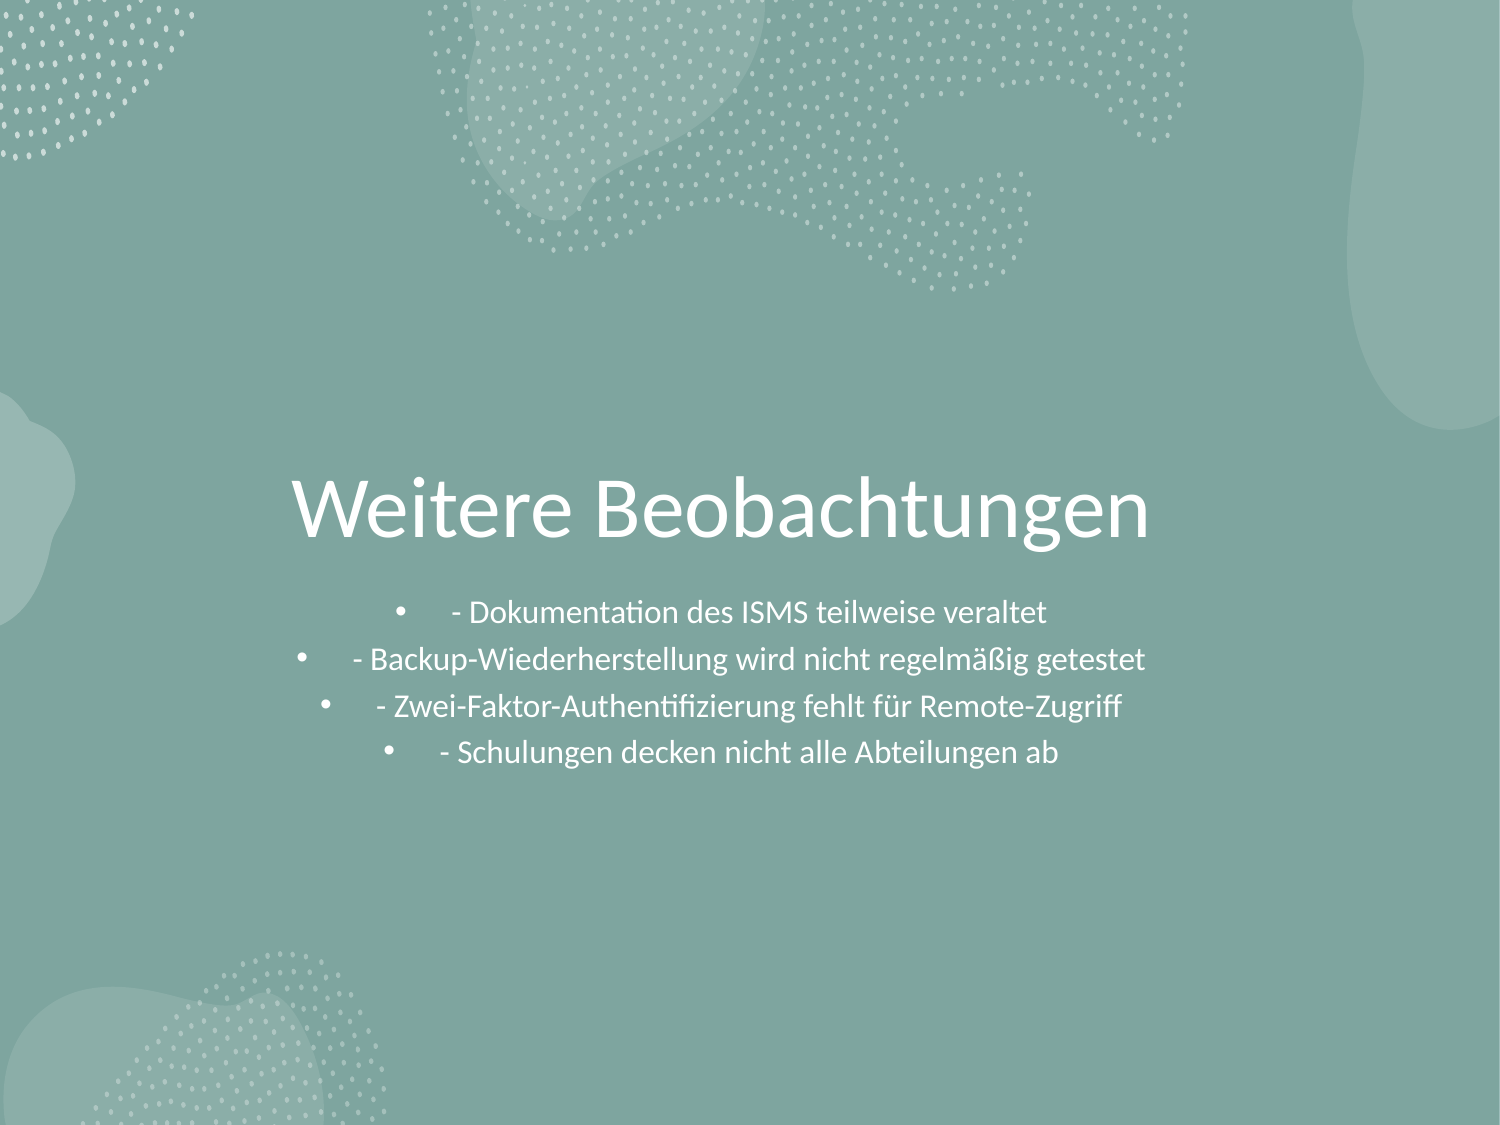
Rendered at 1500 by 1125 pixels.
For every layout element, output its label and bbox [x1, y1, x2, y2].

text_box [0, 0, 1500, 1125]
